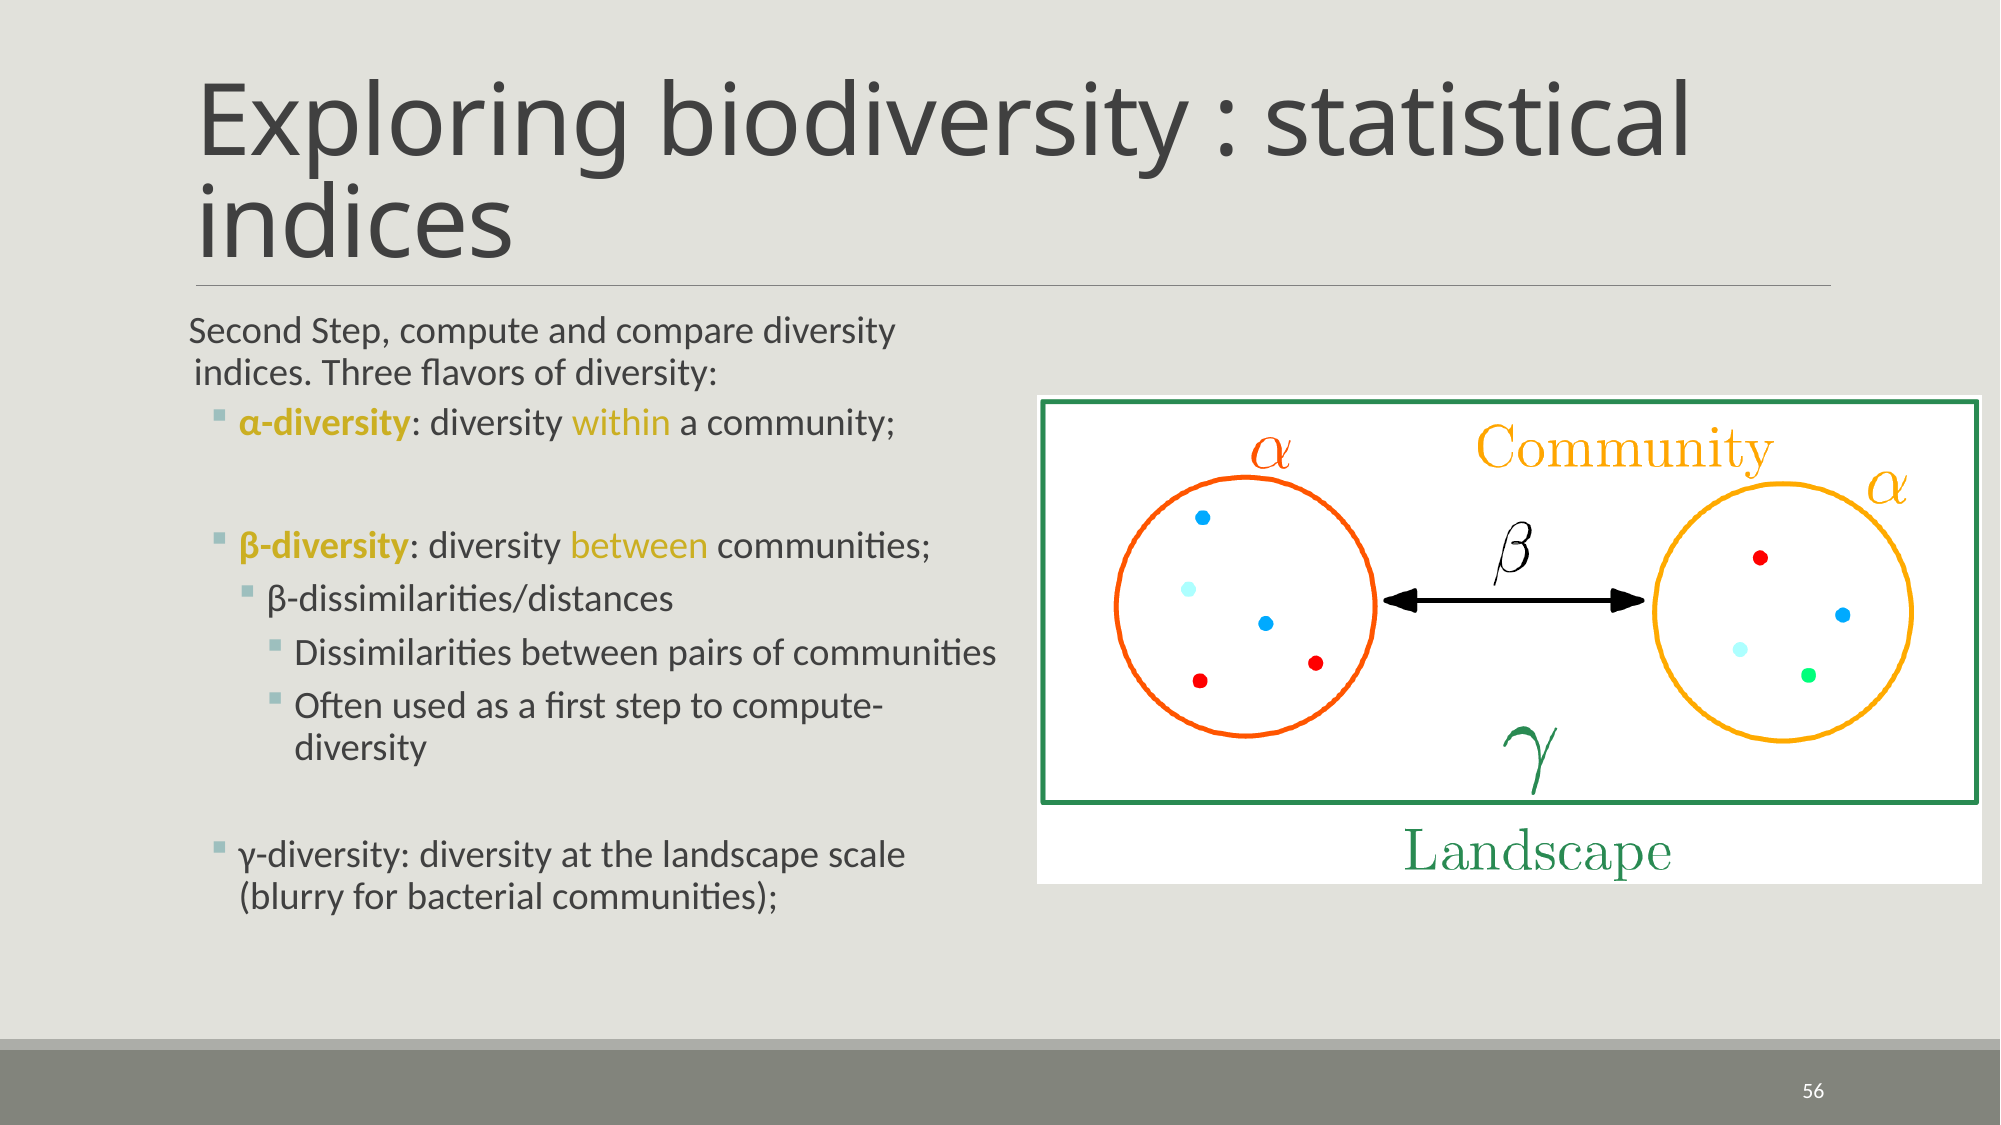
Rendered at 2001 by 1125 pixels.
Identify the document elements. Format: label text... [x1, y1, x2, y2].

slide_number 56 [1624, 1059, 1840, 1120]
picture [1036, 395, 1982, 884]
list Second Step, compute and compare diversity indices. Three flavors of diversity: α-diversity: diversity within a community; β-diversity: diversity between communities; β-dissimilarities/distances Dissimilarities between pairs of communities Often used as a first step to compute-diversity γ-diversity: diversity at the landscape scale (blurry for bacterial communities); [180, 302, 1005, 963]
title Exploring biodiversity : statistical indices [180, 47, 1830, 285]
